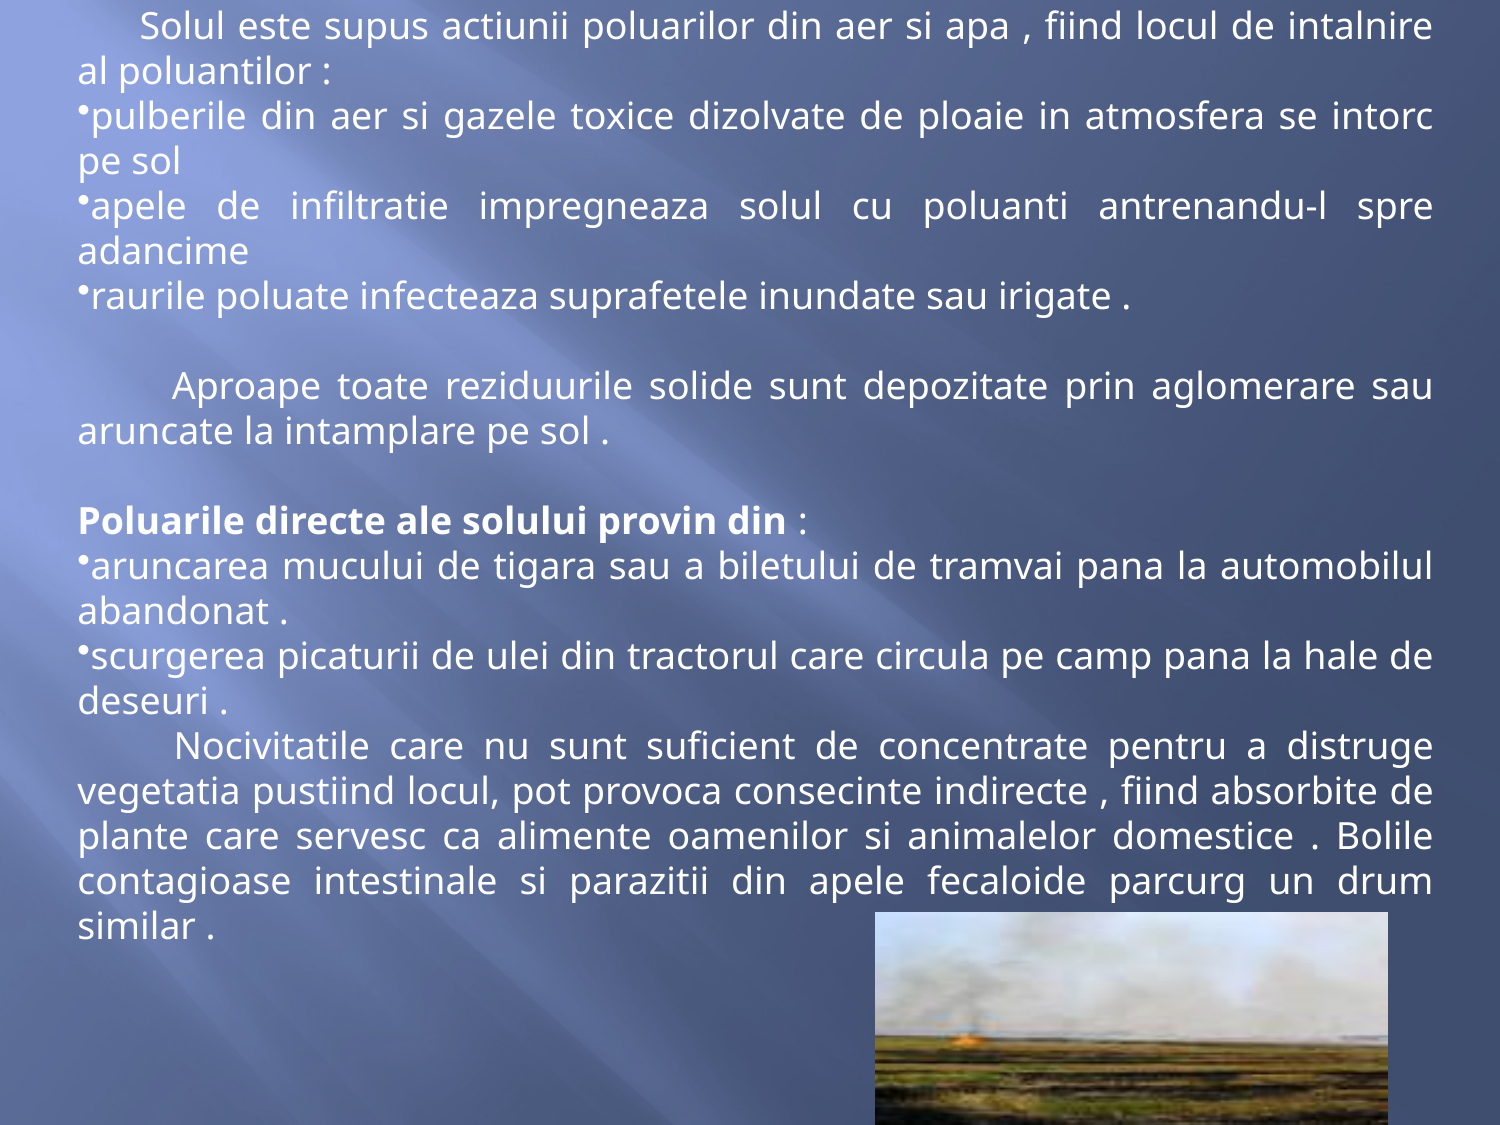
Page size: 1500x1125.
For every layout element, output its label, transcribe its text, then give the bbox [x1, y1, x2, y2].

text_box Solul este supus actiunii poluarilor din aer si apa , fiind locul de intalnire al poluantilor : pulberile din aer si gazele toxice dizolvate de ploaie in atmosfera se intorc pe sol apele de infiltratie impregneaza solul cu poluanti antrenandu-l spre adancime raurile poluate infecteaza suprafetele inundate sau irigate . Aproape toate reziduurile solide sunt depozitate prin aglomerare sau aruncate la intamplare pe sol . Poluarile directe ale solului provin din : aruncarea mucului de tigara sau a biletului de tramvai pana la automobilul abandonat . scurgerea picaturii de ulei din tractorul care circula pe camp pana la hale de deseuri . Nocivitatile care nu sunt suficient de concentrate pentru a distruge vegetatia pustiind locul, pot provoca consecinte indirecte , fiind absorbite de plante care servesc ca alimente oamenilor si animalelor domestice . Bolile contagioase intestinale si parazitii din apele fecaloide parcurg un drum similar . [62, 0, 1450, 955]
picture [874, 912, 1388, 1125]
